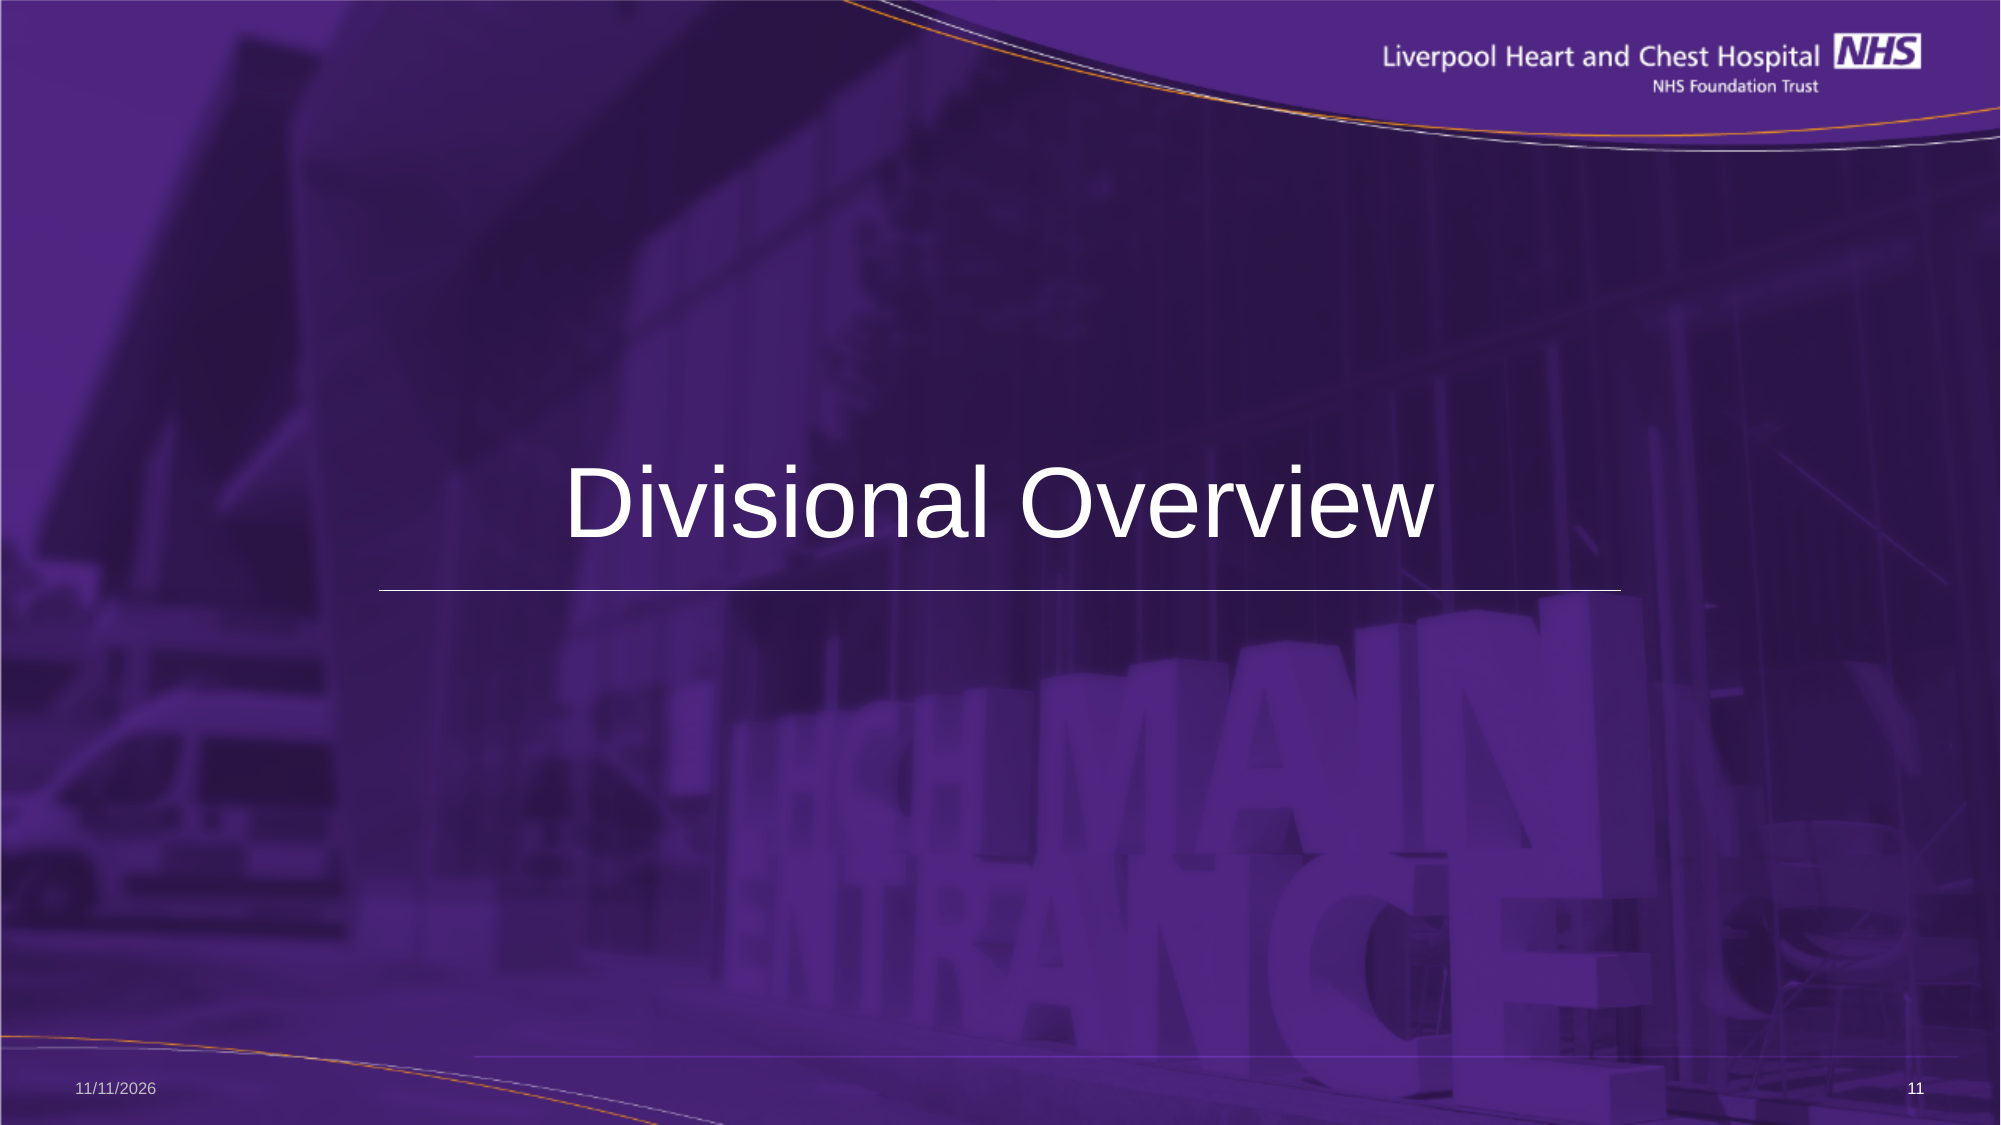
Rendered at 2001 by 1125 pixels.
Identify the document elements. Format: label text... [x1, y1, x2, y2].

title Divisional Overview [139, 518, 1861, 657]
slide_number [60, 1058, 511, 1118]
picture [0, 0, 2001, 1125]
slide_number 11 [1489, 1058, 1940, 1118]
